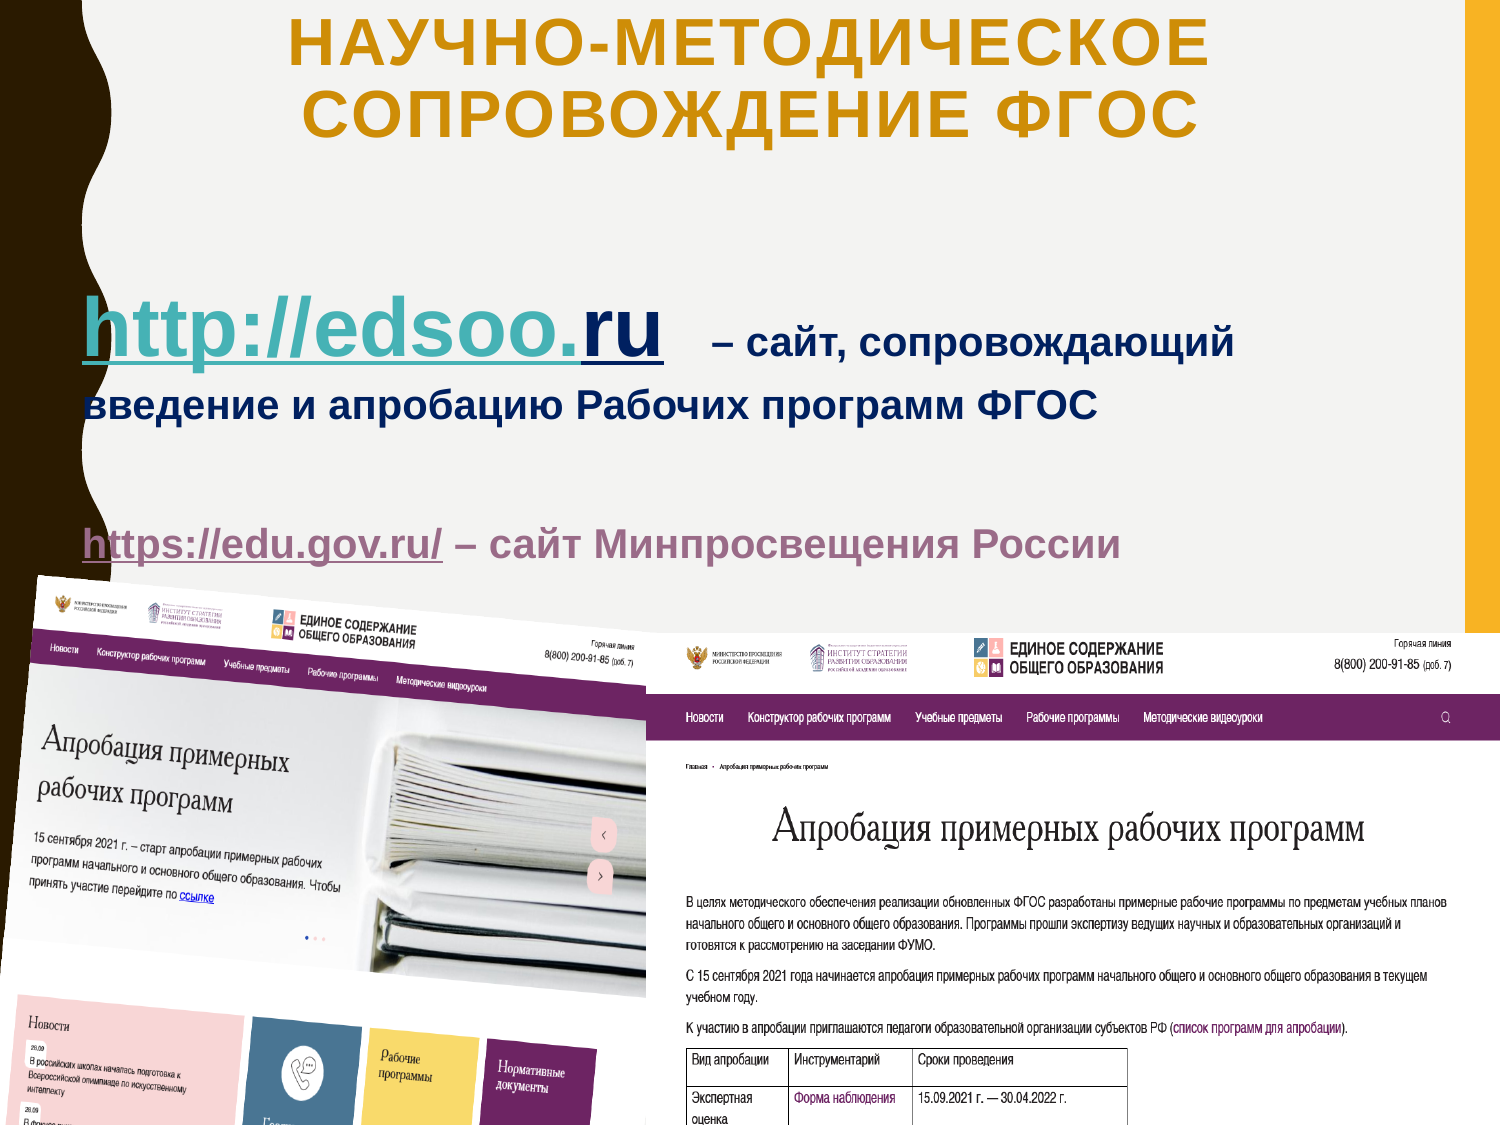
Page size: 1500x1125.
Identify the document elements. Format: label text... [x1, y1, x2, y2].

title Научно-методическое сопровождение ФГОС [41, 0, 1461, 209]
picture [0, 603, 1500, 1125]
list http://edsoo.ru – сайт, сопровождающий введение и апробацию Рабочих программ ФГОС https://edu.gov.ru/ – сайт Минпросвещения России [29, 255, 1459, 633]
